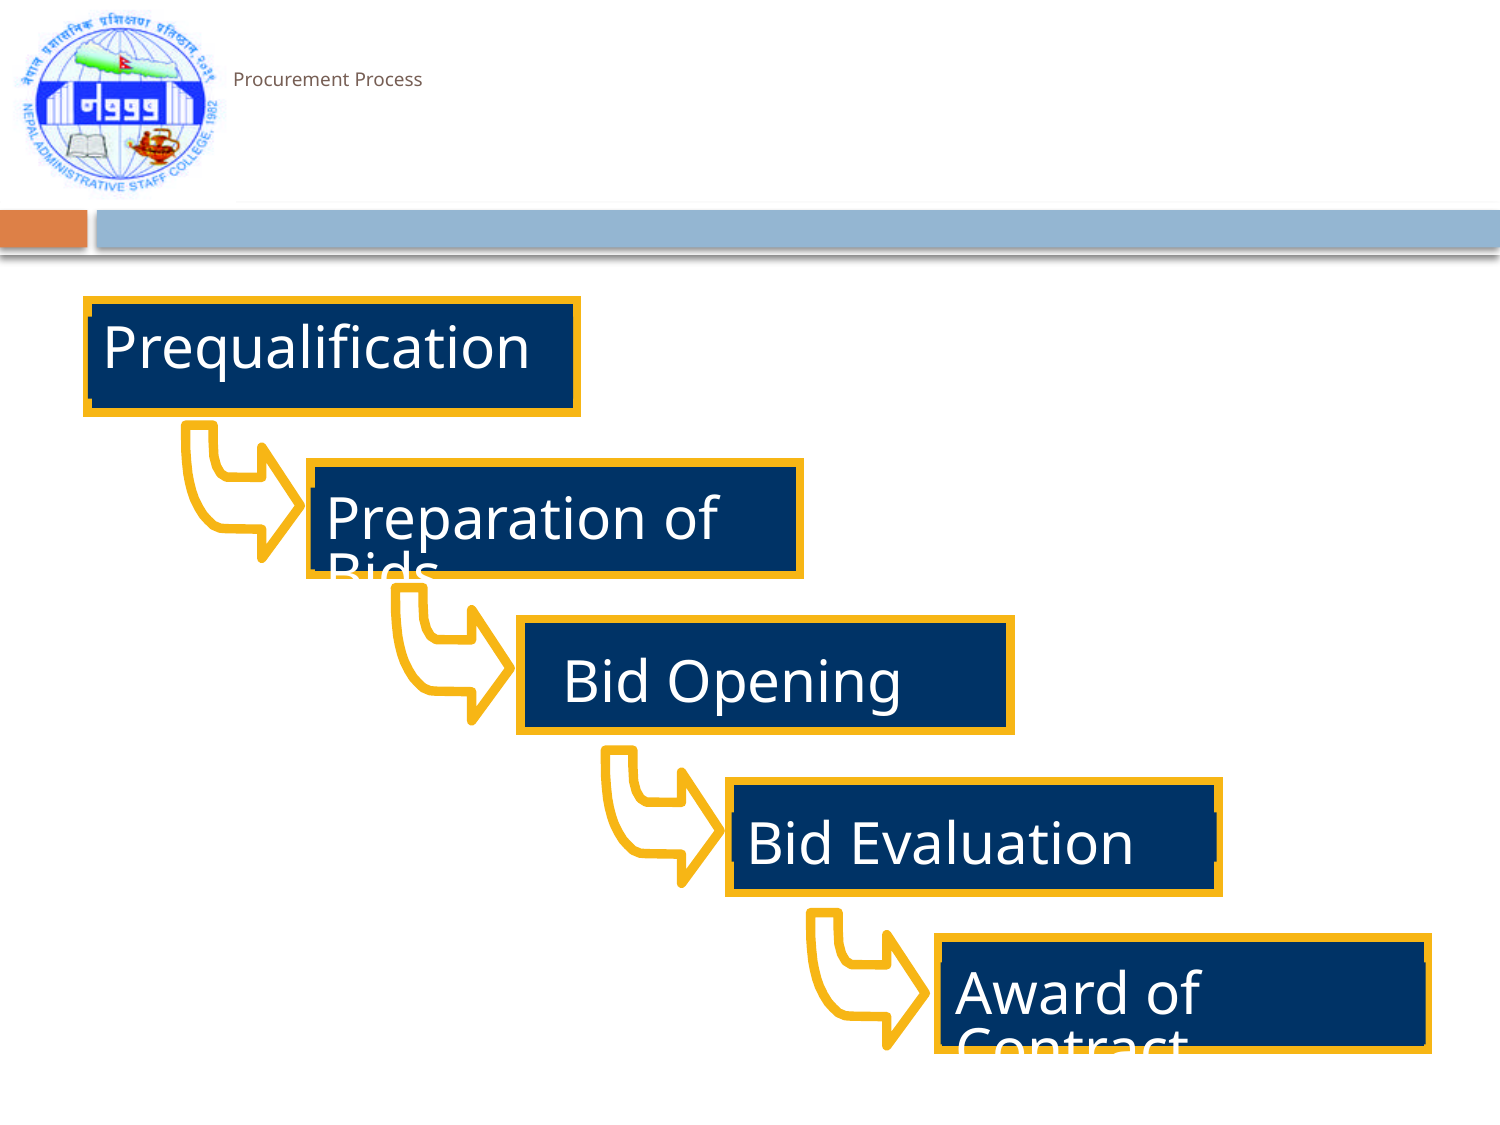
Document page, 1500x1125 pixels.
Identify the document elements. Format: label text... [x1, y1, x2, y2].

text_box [395, 587, 1011, 732]
title Procurement Process [218, 37, 1471, 99]
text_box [185, 424, 801, 576]
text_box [810, 912, 1429, 1051]
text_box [87, 299, 578, 413]
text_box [605, 749, 1220, 894]
picture [1, 0, 236, 208]
